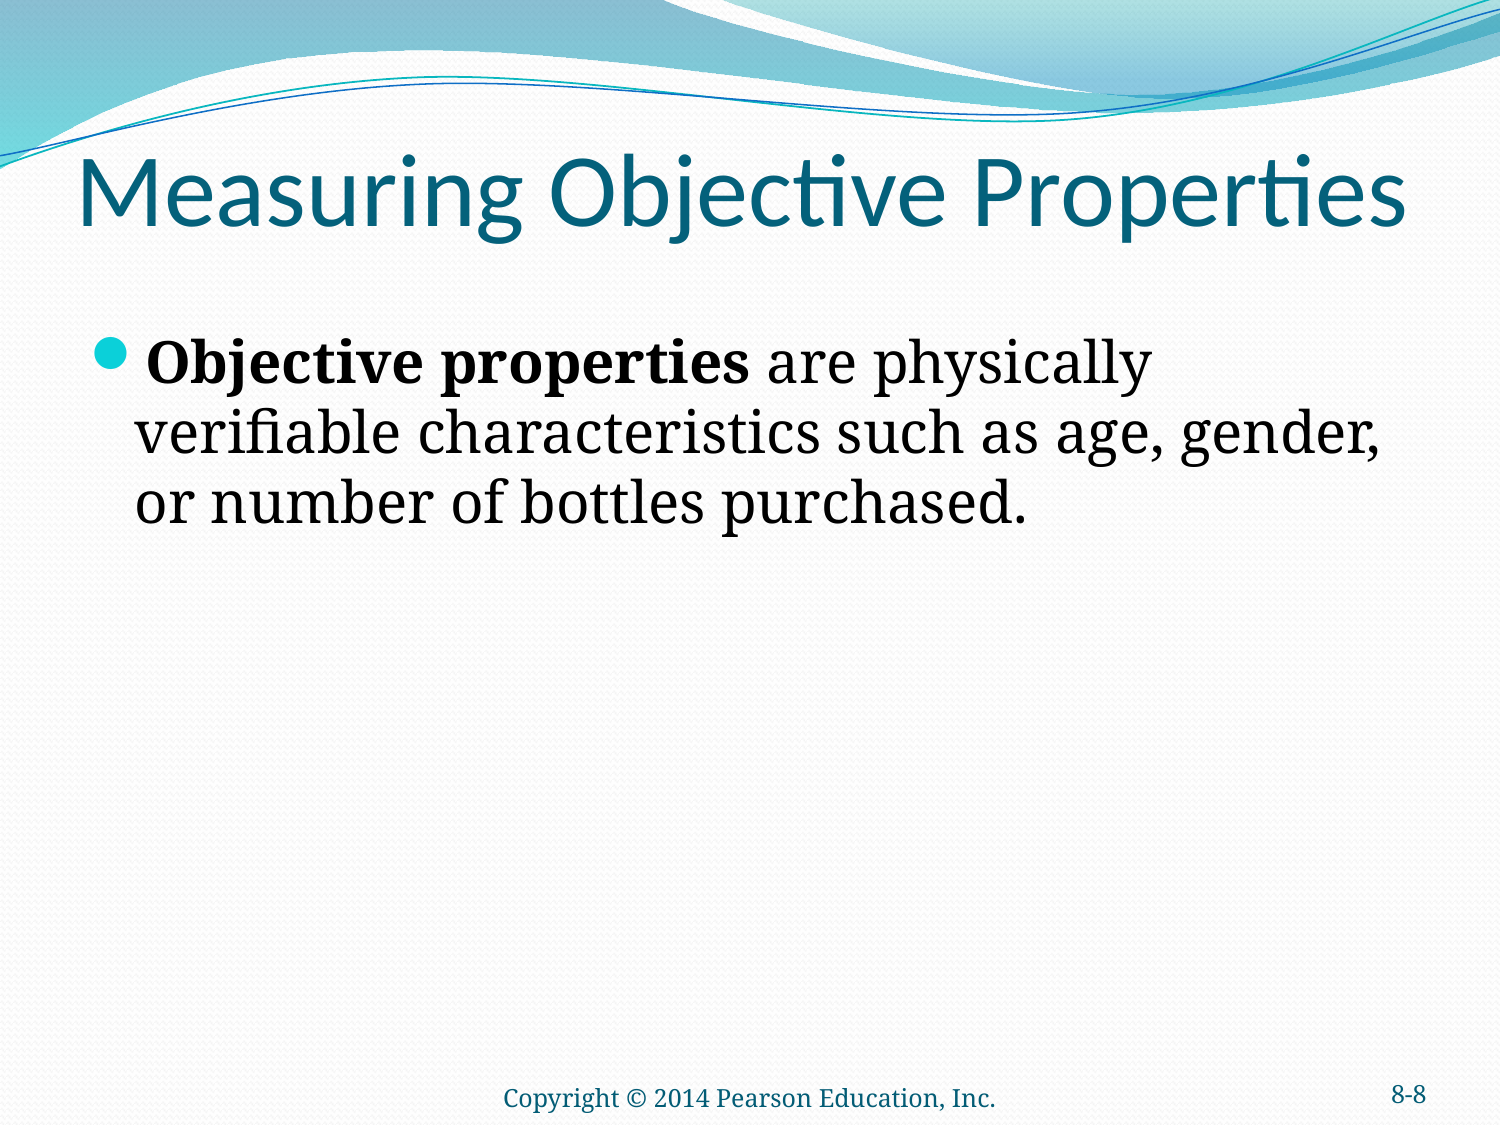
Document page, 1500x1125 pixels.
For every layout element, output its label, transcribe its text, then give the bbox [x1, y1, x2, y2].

list Objective properties are physically verifiable characteristics such as age, gender, or number of bottles purchased. [75, 317, 1425, 1038]
title Measuring Objective Properties [75, 87, 1425, 275]
